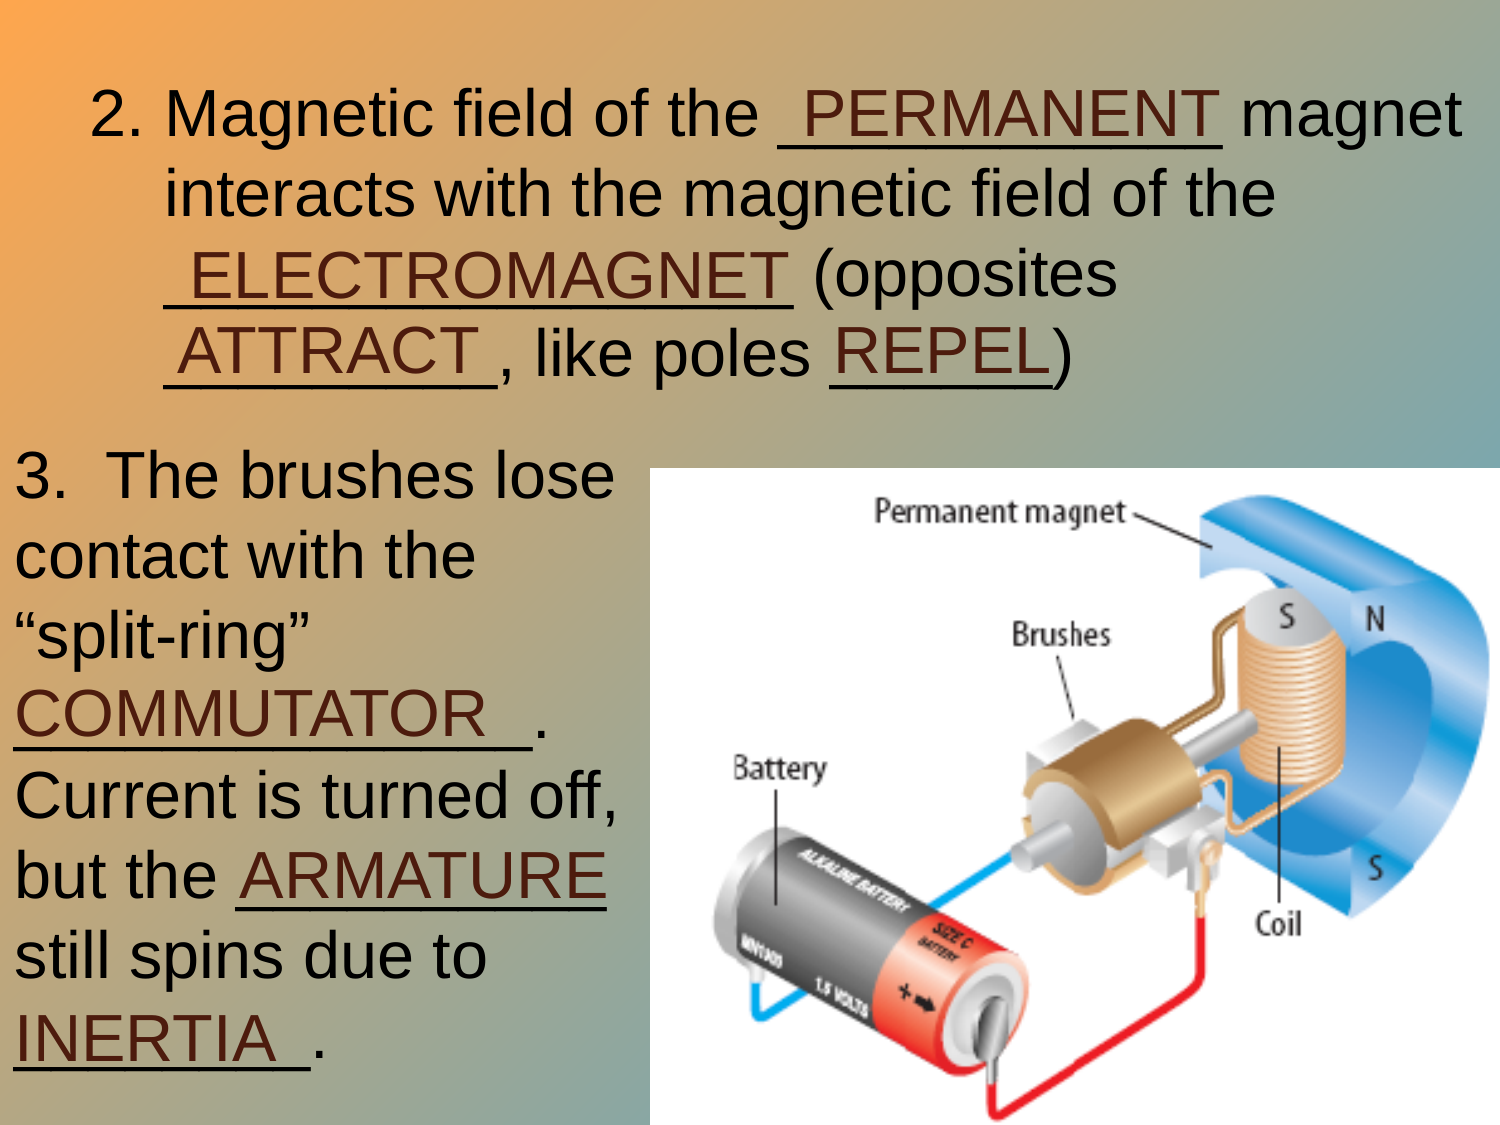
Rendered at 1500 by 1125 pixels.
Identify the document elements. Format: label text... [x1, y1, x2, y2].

text_box ATTRACT [162, 299, 538, 395]
text_box 3. The brushes lose contact with the “split-ring” ______________. Current is turned off, but the __________ still spins due to ________. [0, 424, 663, 1080]
text_box ELECTROMAGNET [174, 224, 850, 320]
text_box ARMATURE [224, 824, 644, 920]
text_box INERTIA [0, 987, 513, 1083]
picture [649, 467, 1500, 1125]
text_box REPEL [799, 299, 1313, 395]
text_box Magnetic field of the ____________ magnet interacts with the magnetic field of the _________________ (opposites _________, like poles ______) [74, 62, 1500, 397]
text_box COMMUTATOR [0, 662, 538, 758]
text_box PERMANENT [787, 62, 1300, 158]
